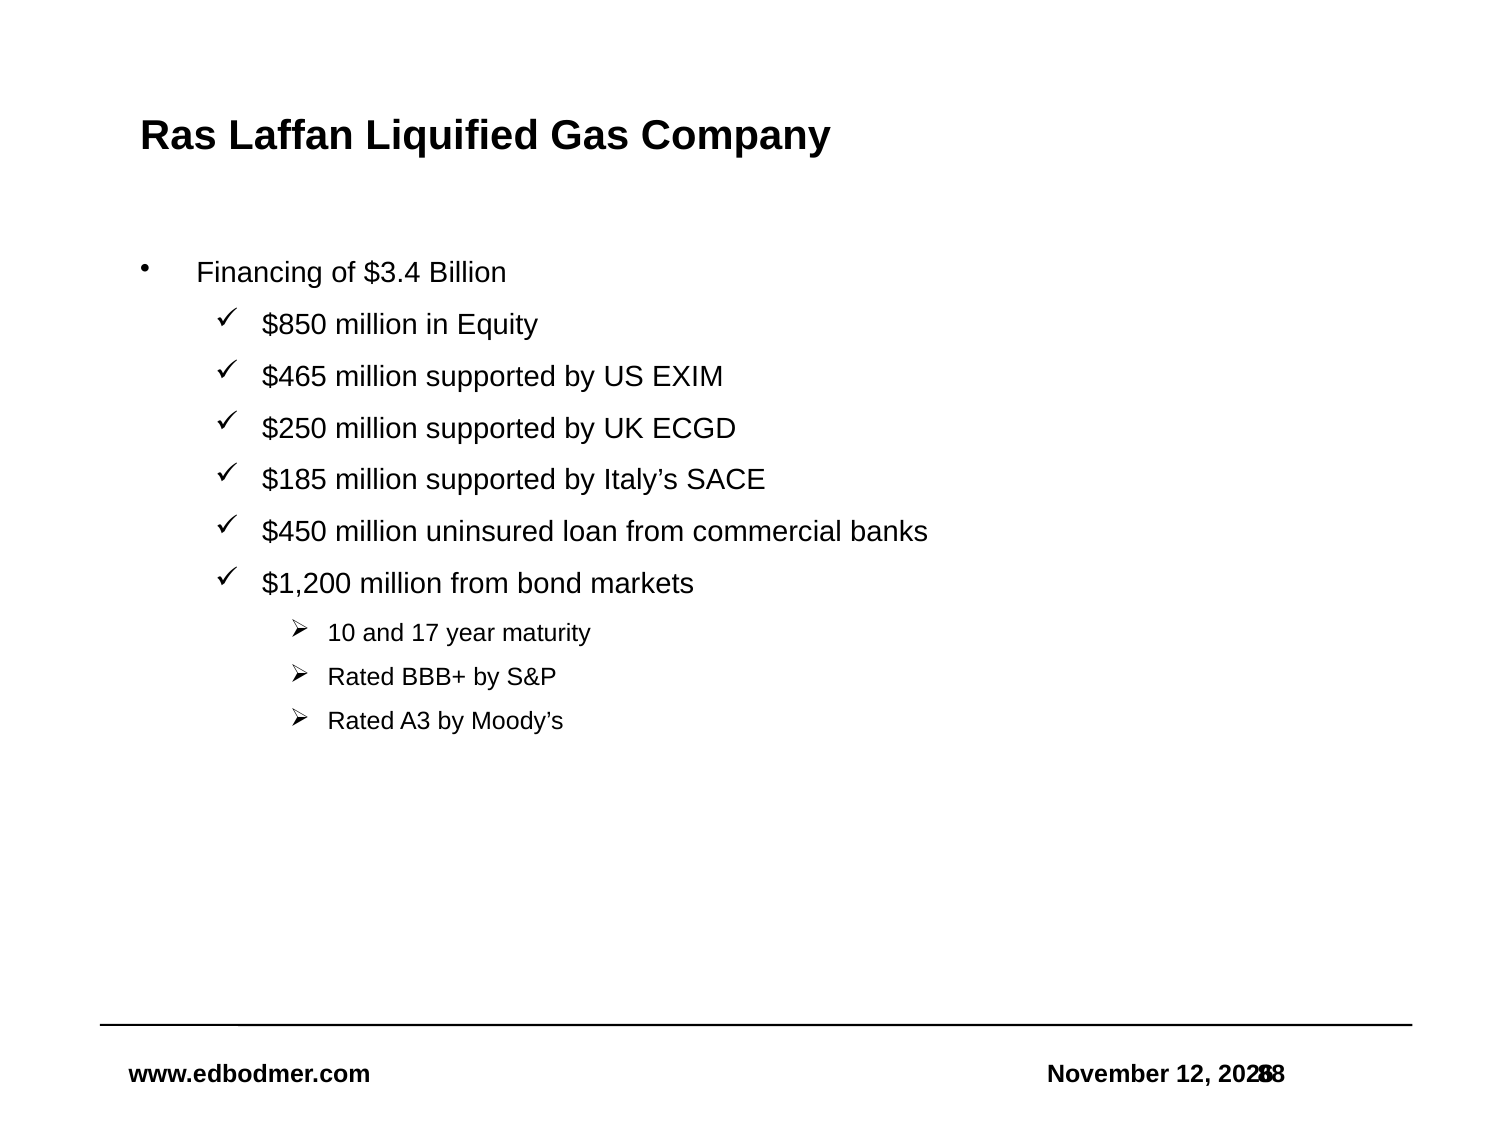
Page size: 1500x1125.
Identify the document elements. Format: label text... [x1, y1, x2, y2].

title Ras Laffan Liquified Gas Company [124, 99, 1288, 226]
list Financing of $3.4 Billion $850 million in Equity $465 million supported by US EXIM $250 million supported by UK ECGD $185 million supported by Italy’s SACE $450 million uninsured loan from commercial banks $1,200 million from bond markets 10 and 17 year maturity Rated BBB+ by S&P Rated A3 by Moody’s [124, 249, 1376, 1001]
